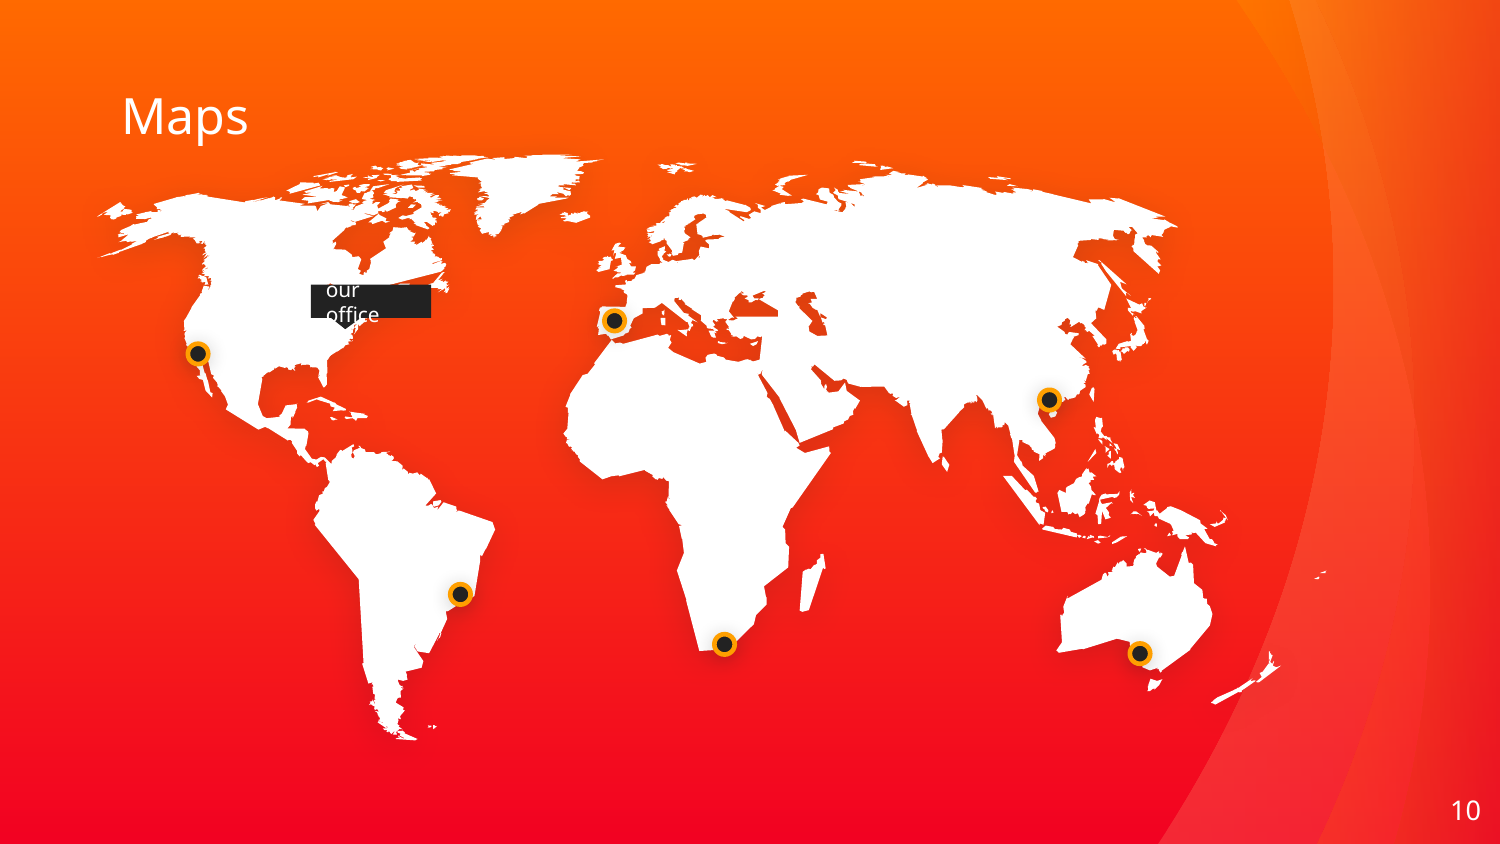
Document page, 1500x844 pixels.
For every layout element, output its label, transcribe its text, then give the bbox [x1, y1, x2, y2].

text_box [313, 171, 357, 182]
text_box [1129, 643, 1151, 664]
text_box [852, 160, 878, 167]
text_box [382, 154, 604, 238]
text_box [1056, 546, 1213, 673]
text_box [370, 165, 384, 171]
text_box [1146, 678, 1163, 692]
text_box [97, 184, 496, 741]
text_box [1211, 651, 1282, 705]
text_box [604, 310, 625, 332]
title Maps [121, 22, 1111, 145]
text_box [1039, 389, 1060, 411]
text_box [657, 162, 698, 175]
text_box [96, 202, 133, 220]
text_box our office [310, 284, 432, 330]
text_box [880, 165, 894, 170]
text_box [563, 170, 1178, 652]
text_box [714, 634, 735, 655]
text_box [1209, 510, 1228, 527]
text_box [187, 343, 209, 365]
text_box [450, 584, 471, 605]
text_box [286, 182, 350, 204]
slide_number ‹#› [1391, 779, 1482, 844]
text_box [363, 174, 380, 181]
text_box [1143, 500, 1218, 547]
